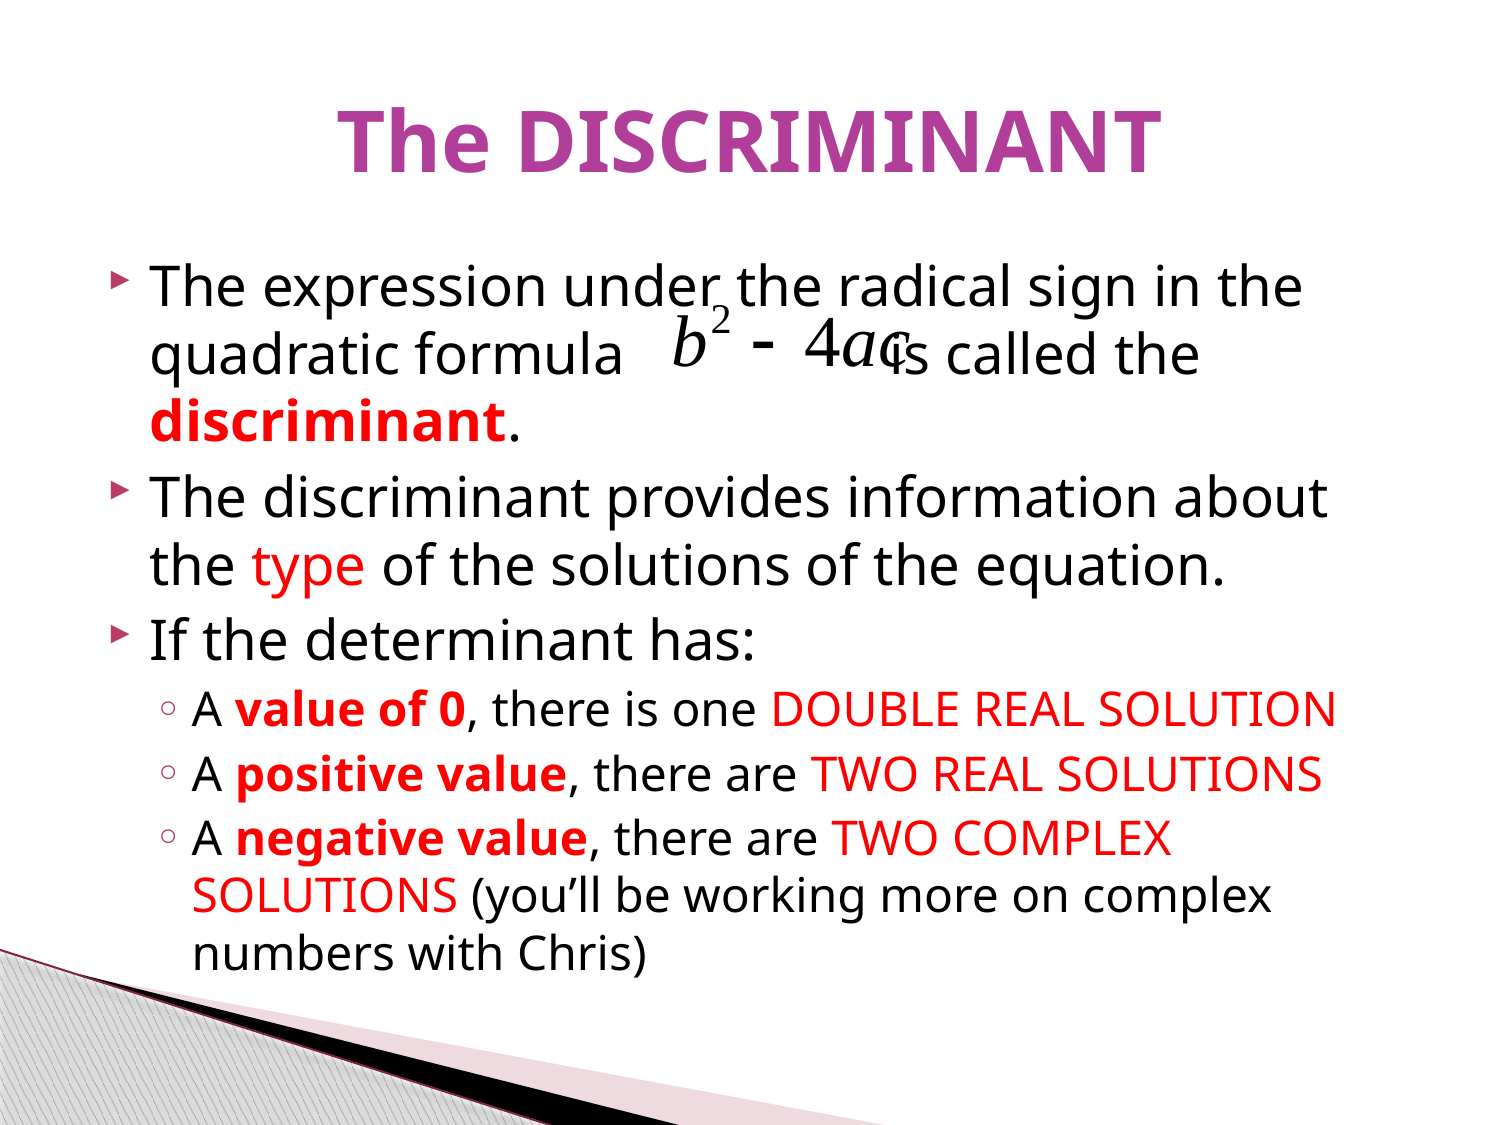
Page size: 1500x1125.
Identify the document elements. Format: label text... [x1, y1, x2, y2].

list The expression under the radical sign in the quadratic formula is called the discriminant. The discriminant provides information about the type of the solutions of the equation. If the determinant has: A value of 0, there is one DOUBLE REAL SOLUTION A positive value, there are TWO REAL SOLUTIONS A negative value, there are TWO COMPLEX SOLUTIONS (you’ll be working more on complex numbers with Chris) [75, 243, 1425, 1050]
title The DISCRIMINANT [75, 45, 1425, 233]
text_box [662, 287, 926, 386]
